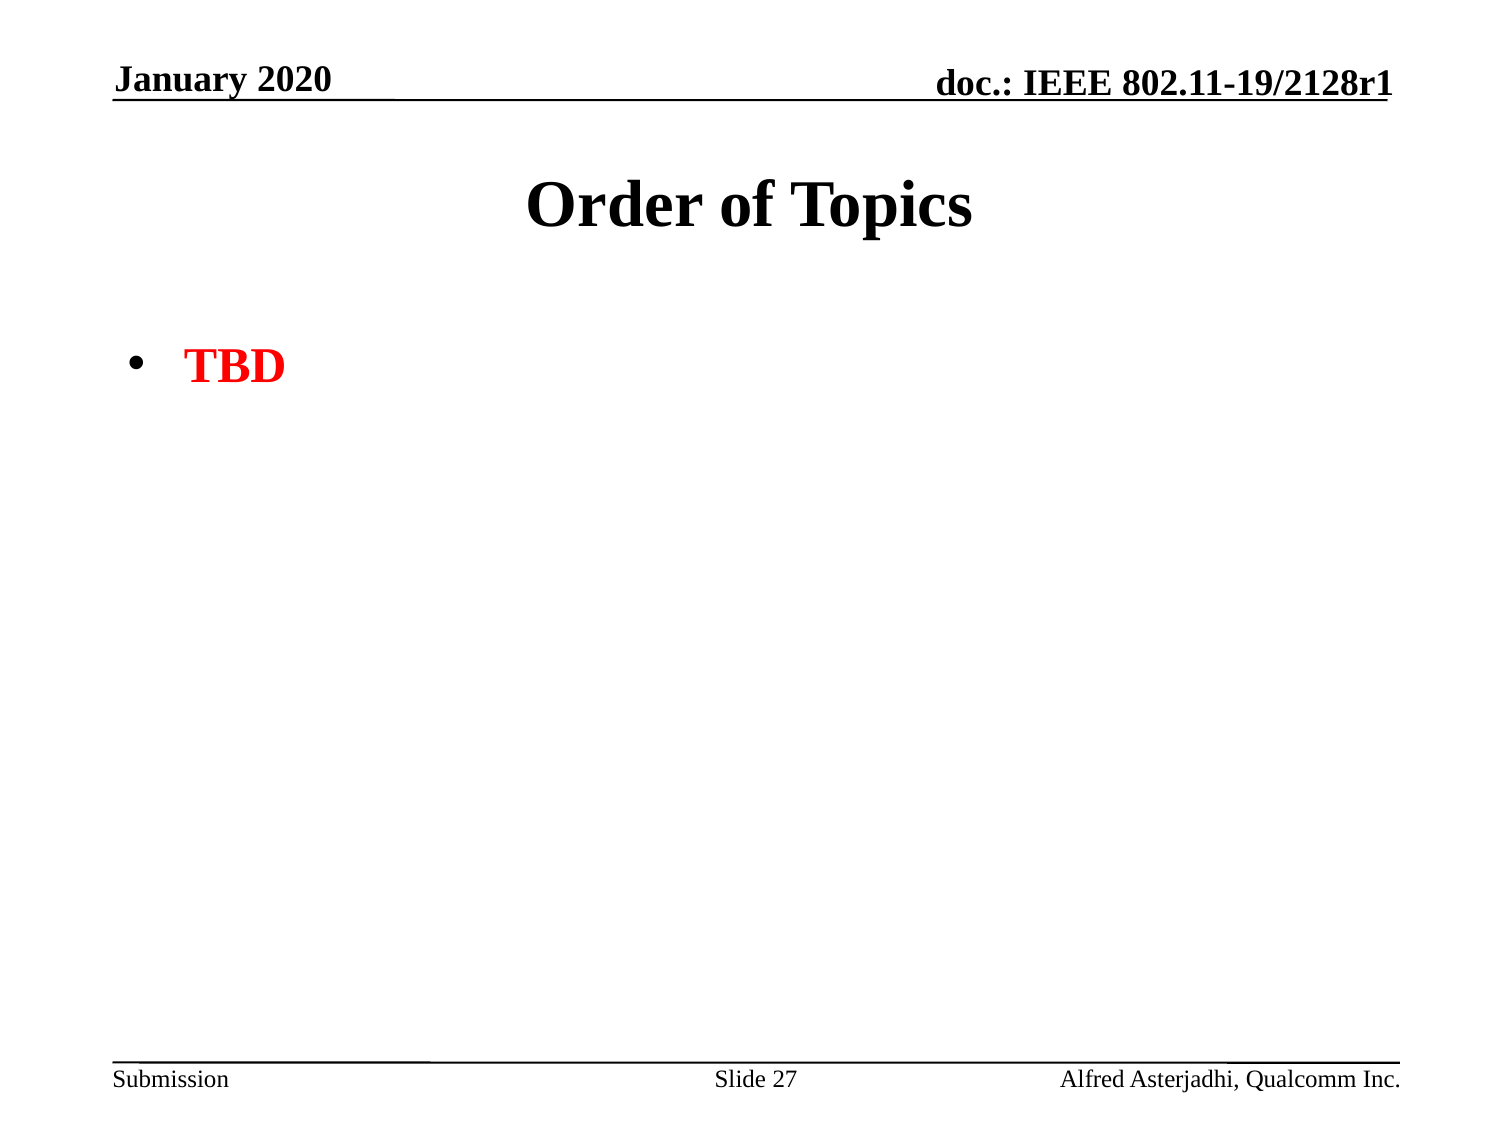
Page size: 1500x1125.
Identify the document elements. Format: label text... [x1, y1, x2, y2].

slide_number Slide 27 [712, 1061, 800, 1123]
footer Alfred Asterjadhi, Qualcomm Inc. [878, 1061, 1402, 1093]
title Order of Topics [112, 112, 1388, 288]
list TBD [112, 324, 1388, 1000]
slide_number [114, 54, 493, 100]
